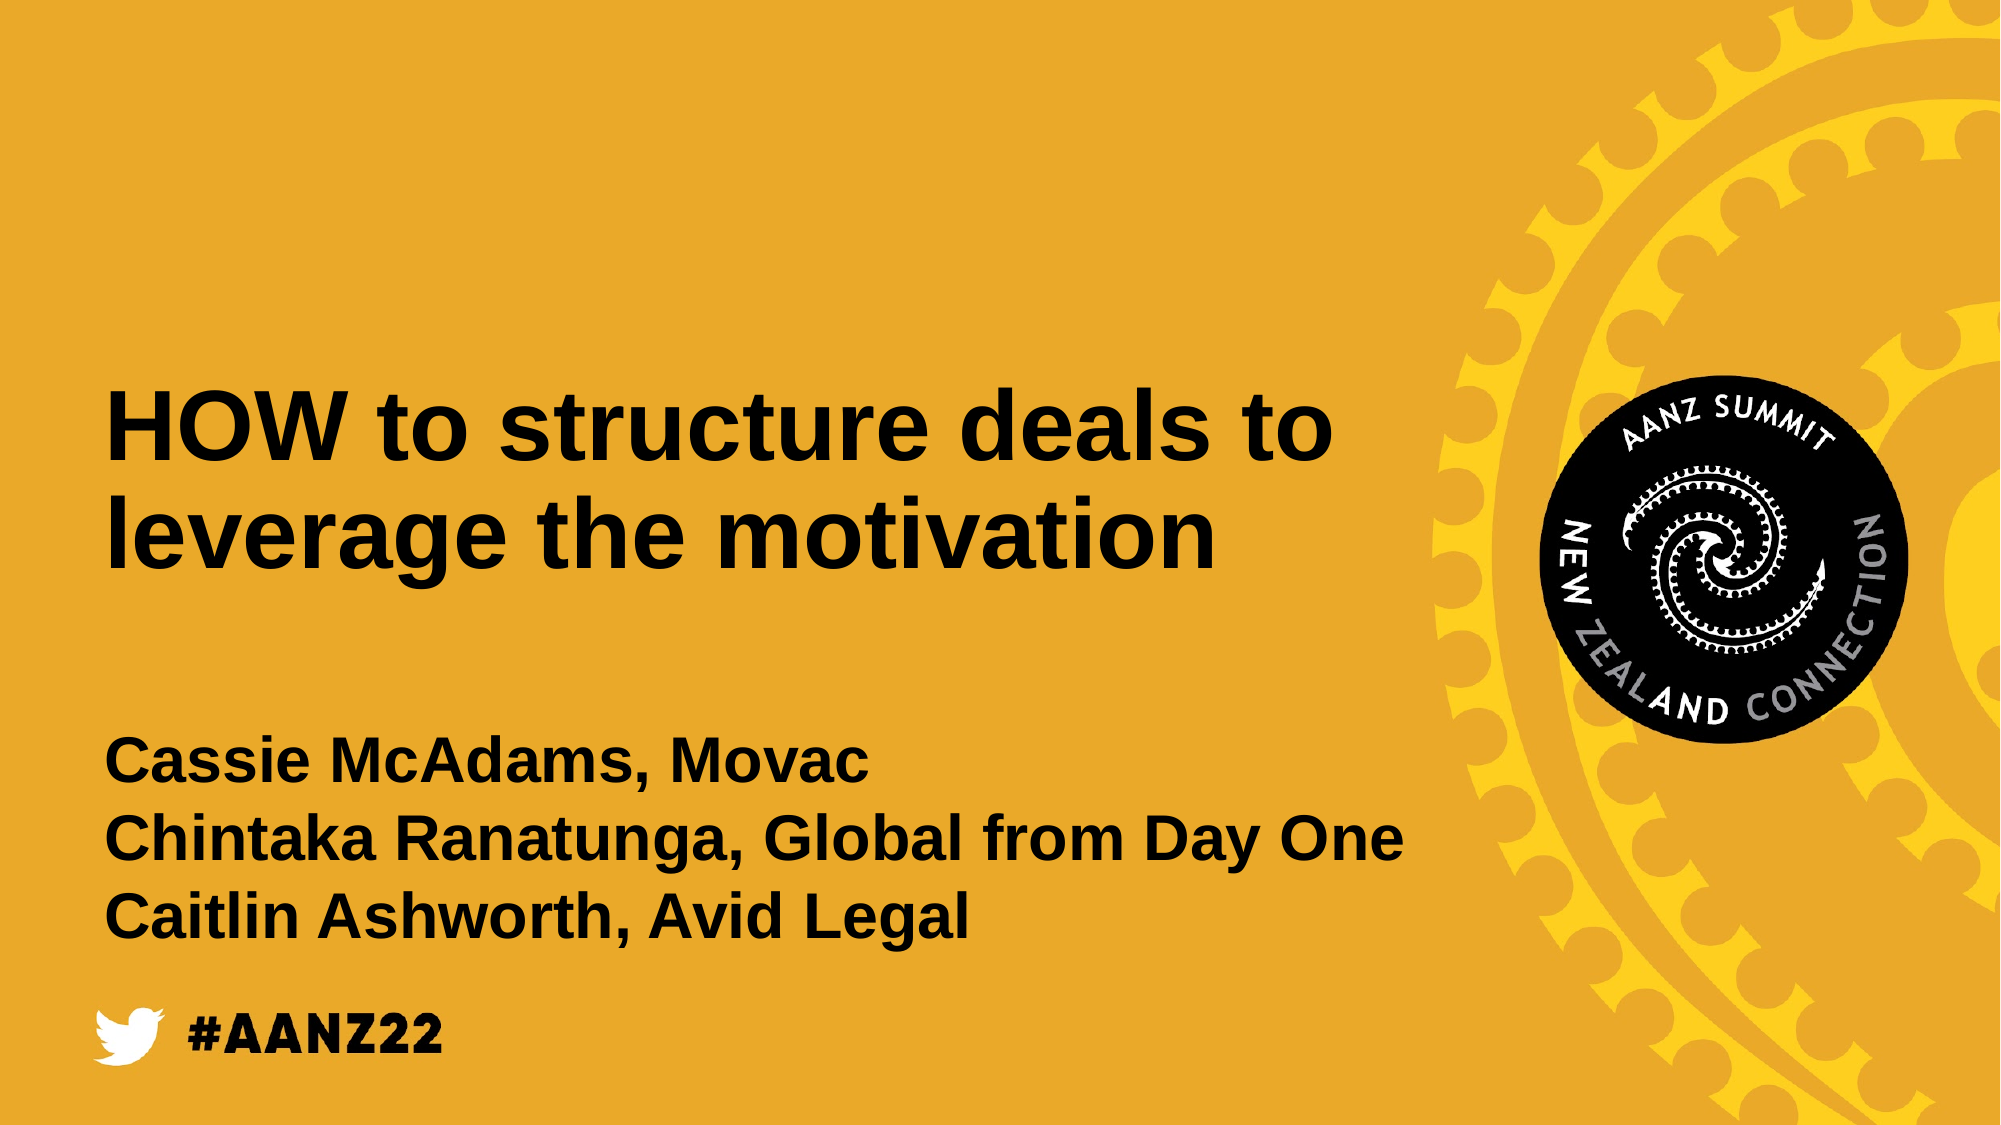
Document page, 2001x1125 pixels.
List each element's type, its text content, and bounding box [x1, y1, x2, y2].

list HOW to structure deals to leverage the motivation [89, 366, 1456, 525]
picture [0, 0, 2001, 1125]
list Cassie McAdams, Movac Chintaka Ranatunga, Global from Day One Caitlin Ashworth, Avid Legal [89, 719, 1811, 878]
